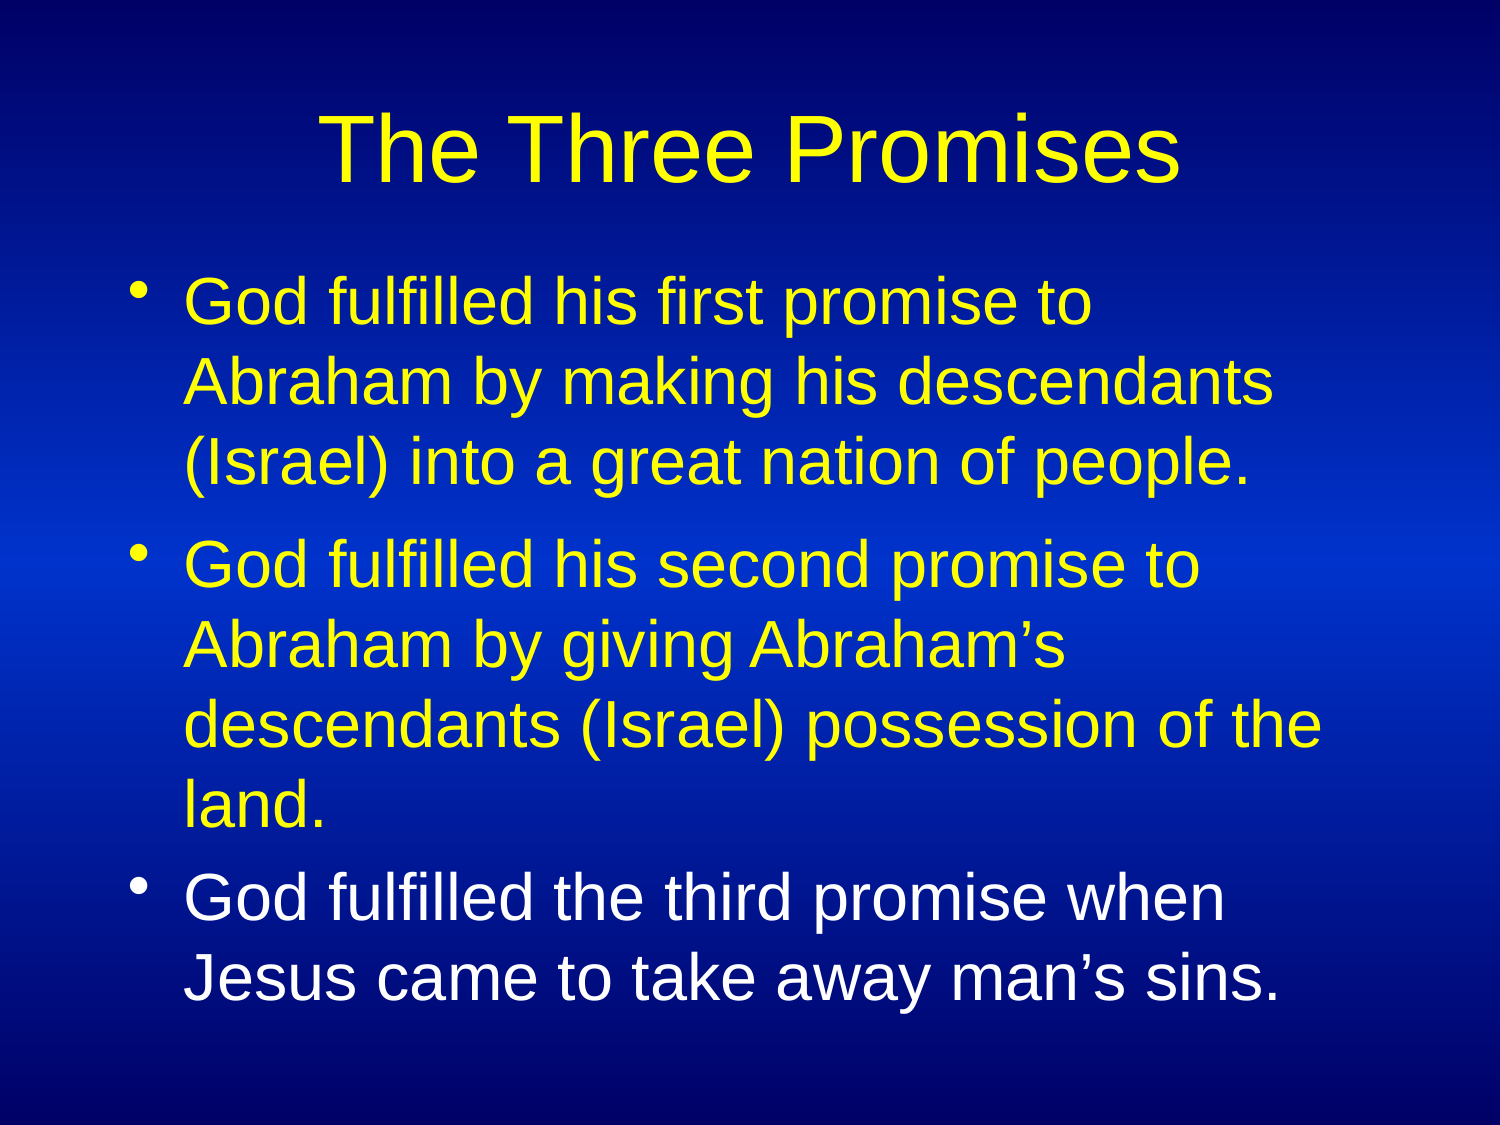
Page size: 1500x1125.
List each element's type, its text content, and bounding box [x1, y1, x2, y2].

title The Three Promises [37, 50, 1463, 238]
list God fulfilled his first promise to Abraham by making his descendants (Israel) into a great nation of people. God fulfilled his second promise to Abraham by giving Abraham’s descendants (Israel) possession of the land. God fulfilled the third promise when Jesus came to take away man’s sins. [112, 249, 1388, 1088]
